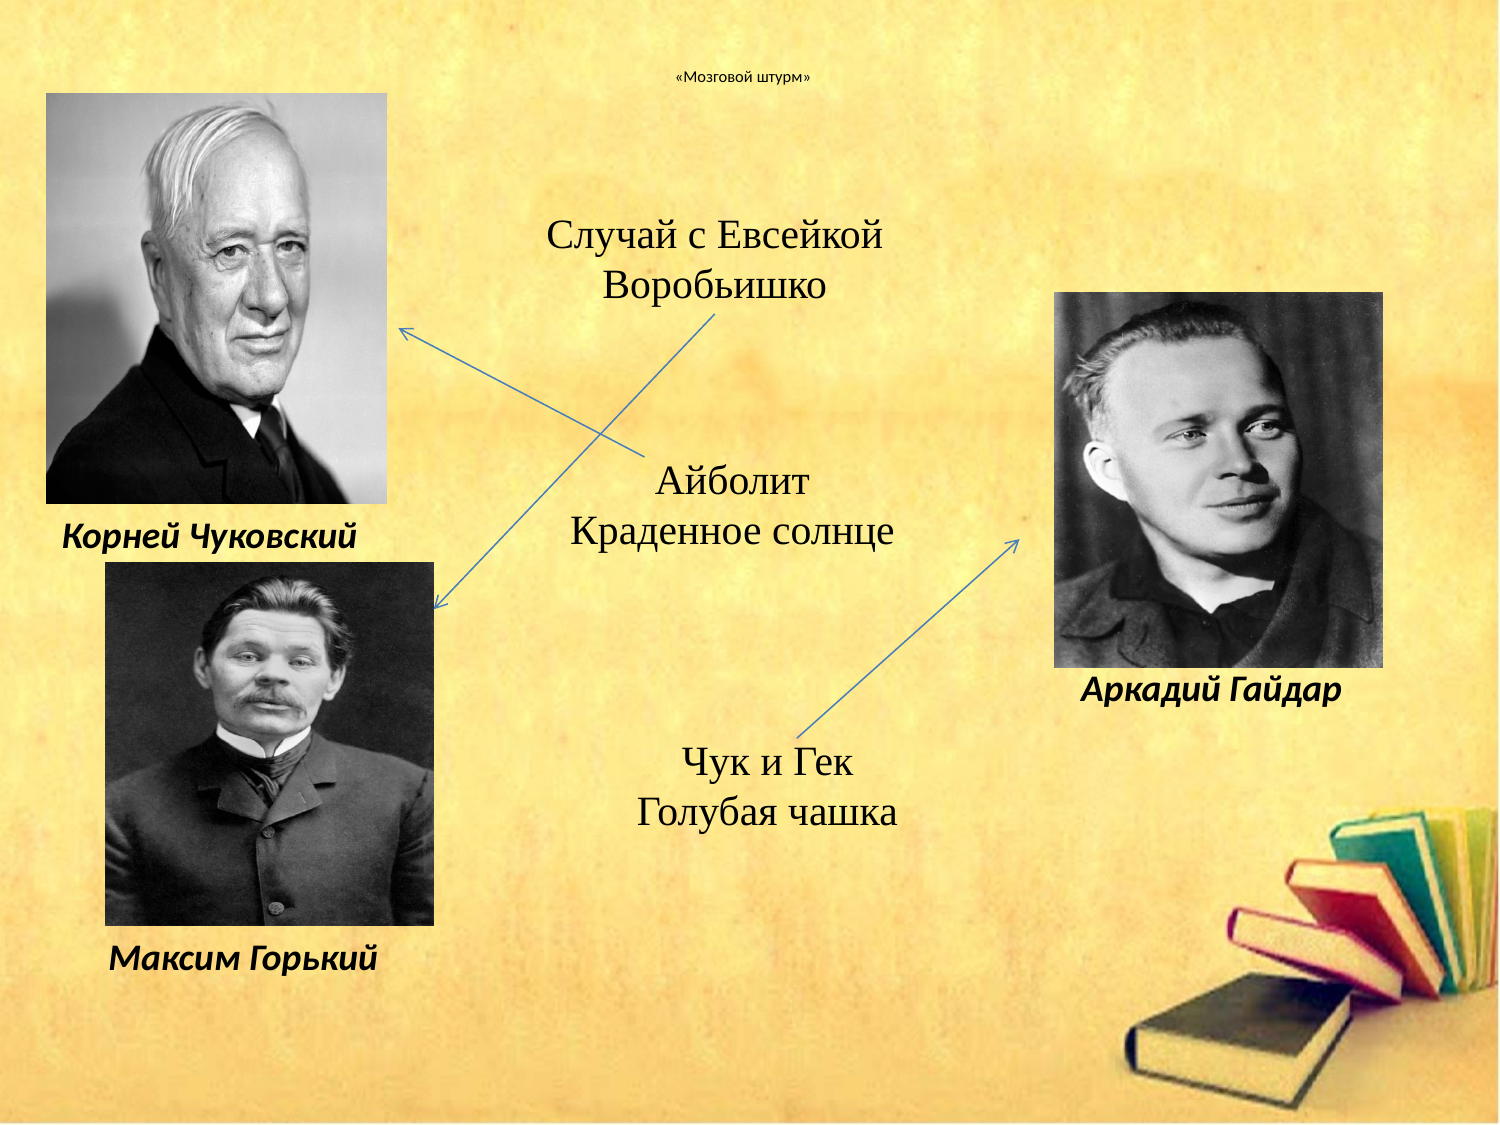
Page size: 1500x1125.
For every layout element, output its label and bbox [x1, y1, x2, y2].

text_box [796, 538, 1020, 739]
text_box [426, 321, 722, 604]
picture [0, 0, 1500, 1125]
text_box [398, 327, 645, 458]
